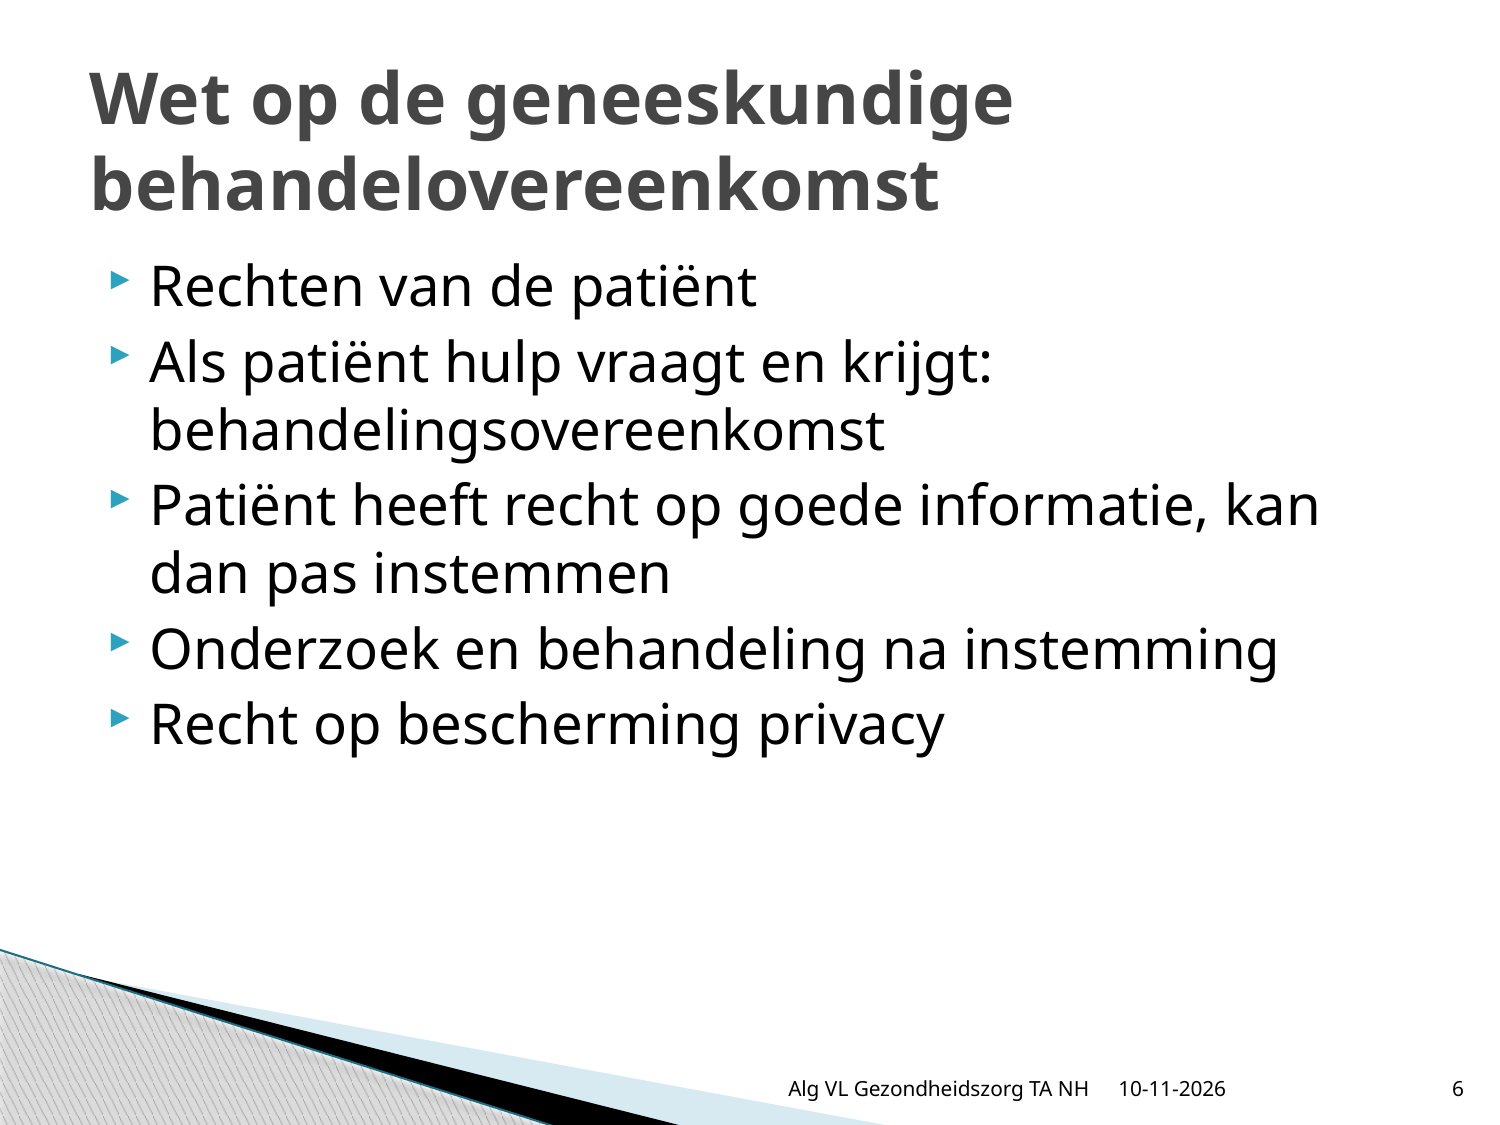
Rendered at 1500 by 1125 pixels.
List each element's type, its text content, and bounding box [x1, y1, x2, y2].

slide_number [1105, 1051, 1418, 1112]
footer Alg VL Gezondheidszorg TA NH [718, 1051, 1105, 1112]
title Wet op de geneeskundige behandelovereenkomst [75, 45, 1425, 233]
list Rechten van de patiënt Als patiënt hulp vraagt en krijgt: behandelingsovereenkomst Patiënt heeft recht op goede informatie, kan dan pas instemmen Onderzoek en behandeling na instemming Recht op bescherming privacy [75, 243, 1425, 986]
slide_number 6 [1418, 1051, 1479, 1112]
